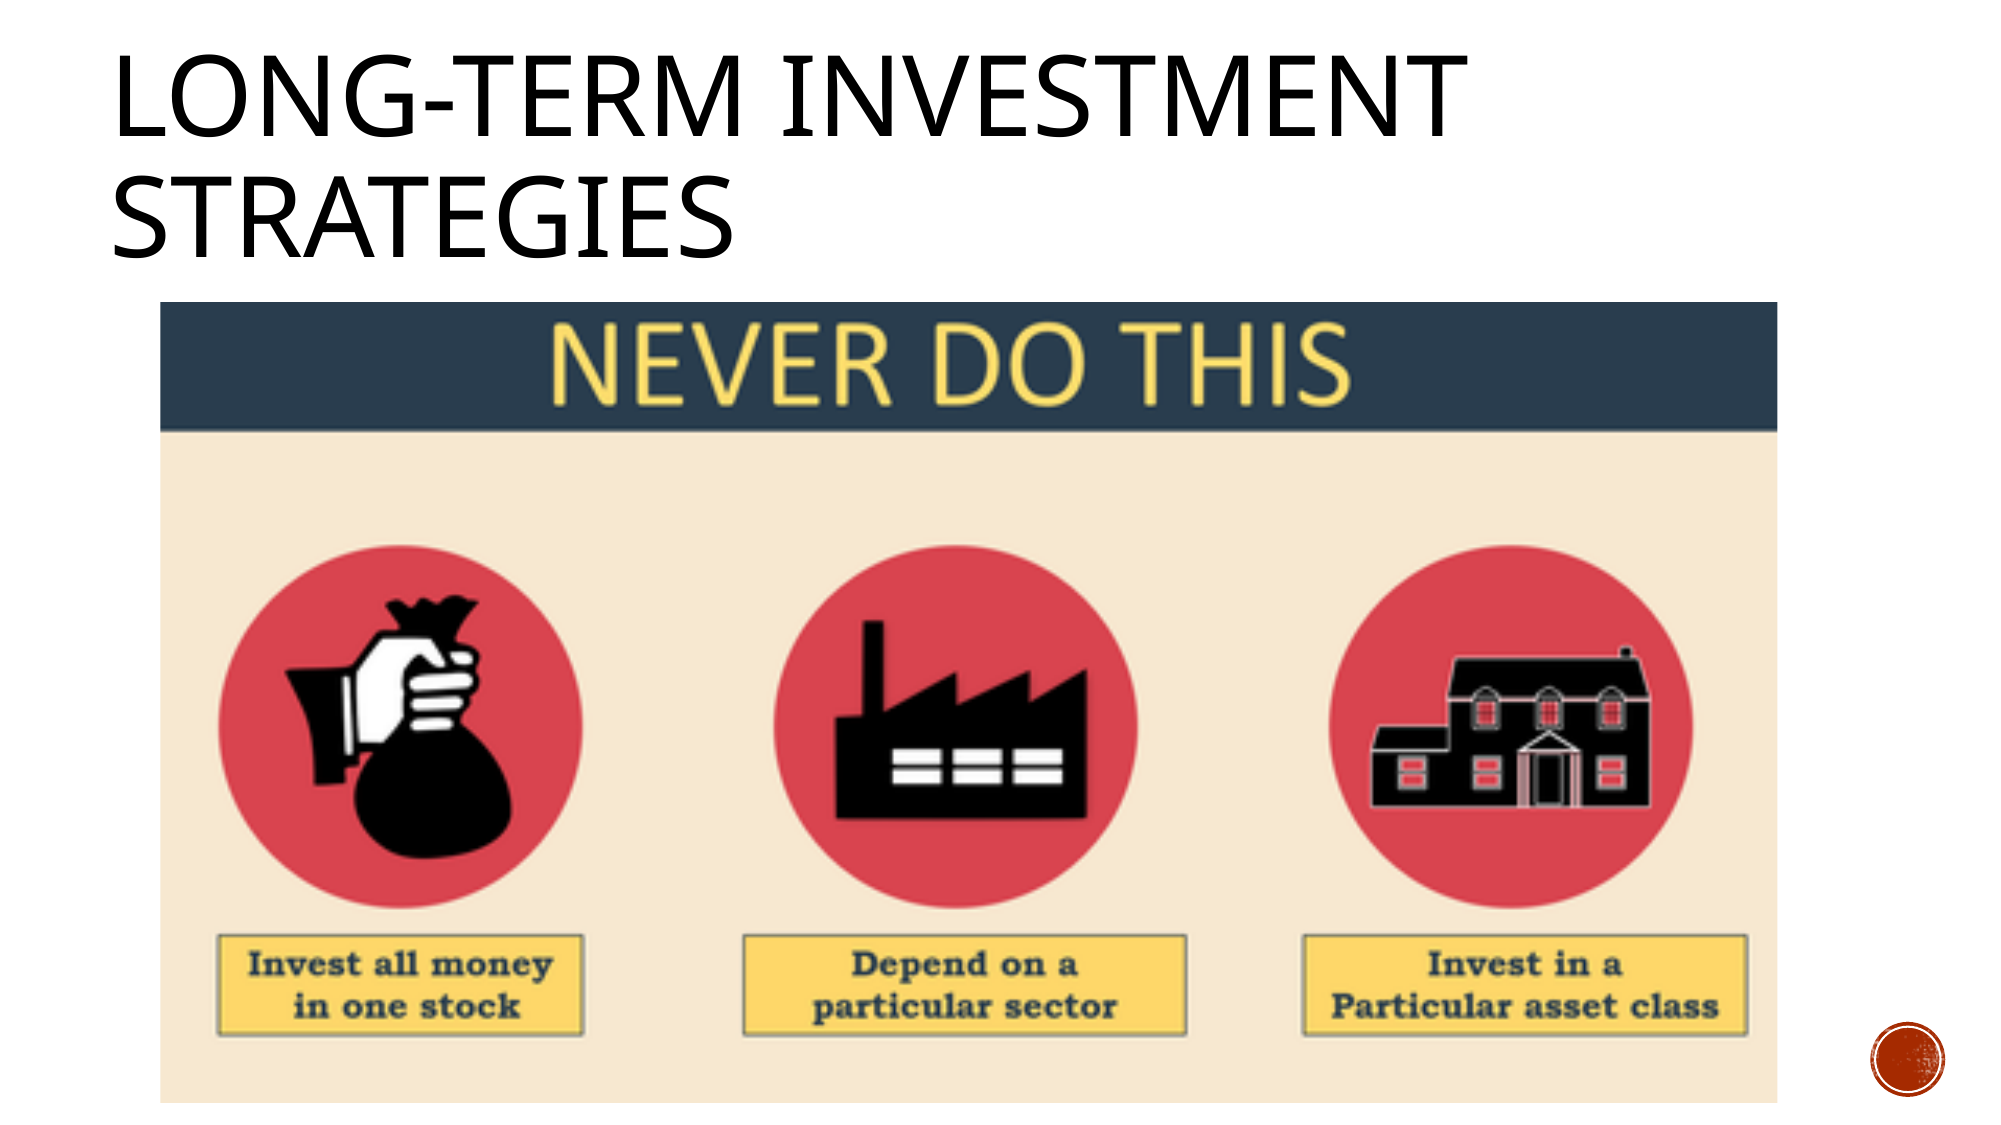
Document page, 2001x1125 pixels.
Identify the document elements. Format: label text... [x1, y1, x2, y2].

title Long-term Investment Strategies [94, 28, 1745, 293]
picture [160, 302, 1776, 1103]
